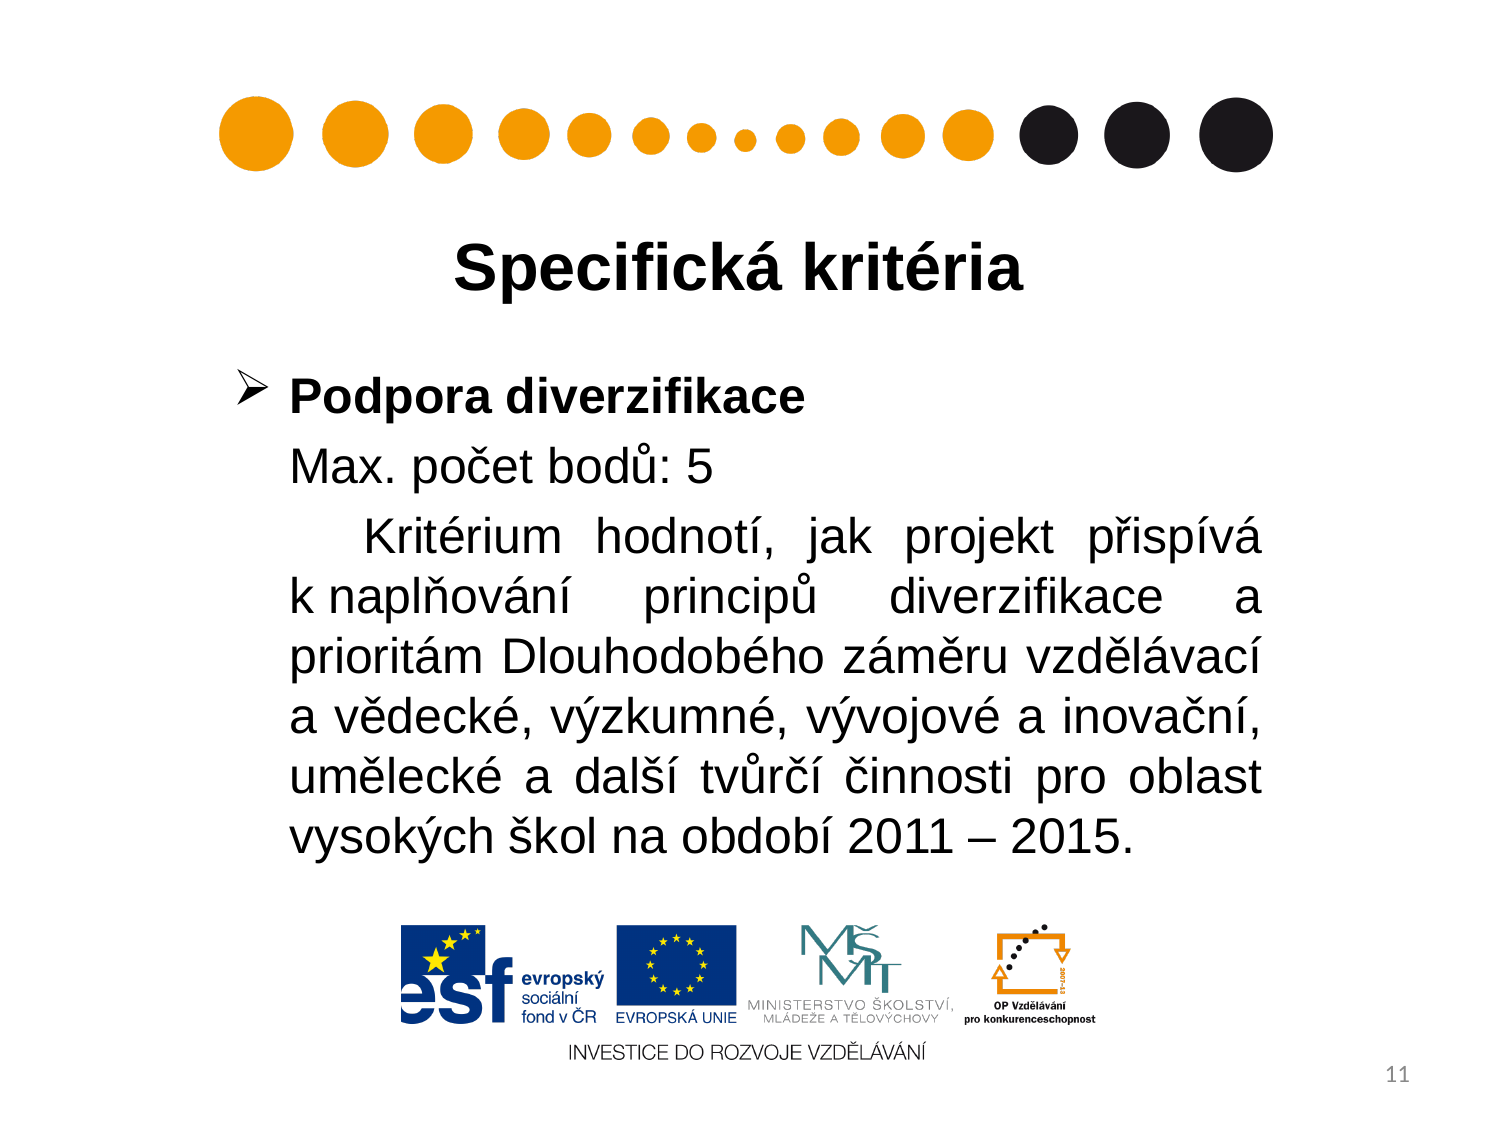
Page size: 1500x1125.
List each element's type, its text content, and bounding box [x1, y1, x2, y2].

list Podpora diverzifikace Max. počet bodů: 5 Kritérium hodnotí, jak projekt přispívá k naplňování principů diverzifikace a prioritám Dlouhodobého záměru vzdělávací a vědecké, výzkumné, vývojové a inovační, umělecké a další tvůrčí činnosti pro oblast vysokých škol na období 2011 – 2015. [217, 356, 1278, 935]
picture [399, 935, 1100, 1061]
title Specifická kritéria [217, 206, 1278, 321]
slide_number 11 [1074, 1042, 1425, 1103]
picture [215, 93, 1275, 176]
